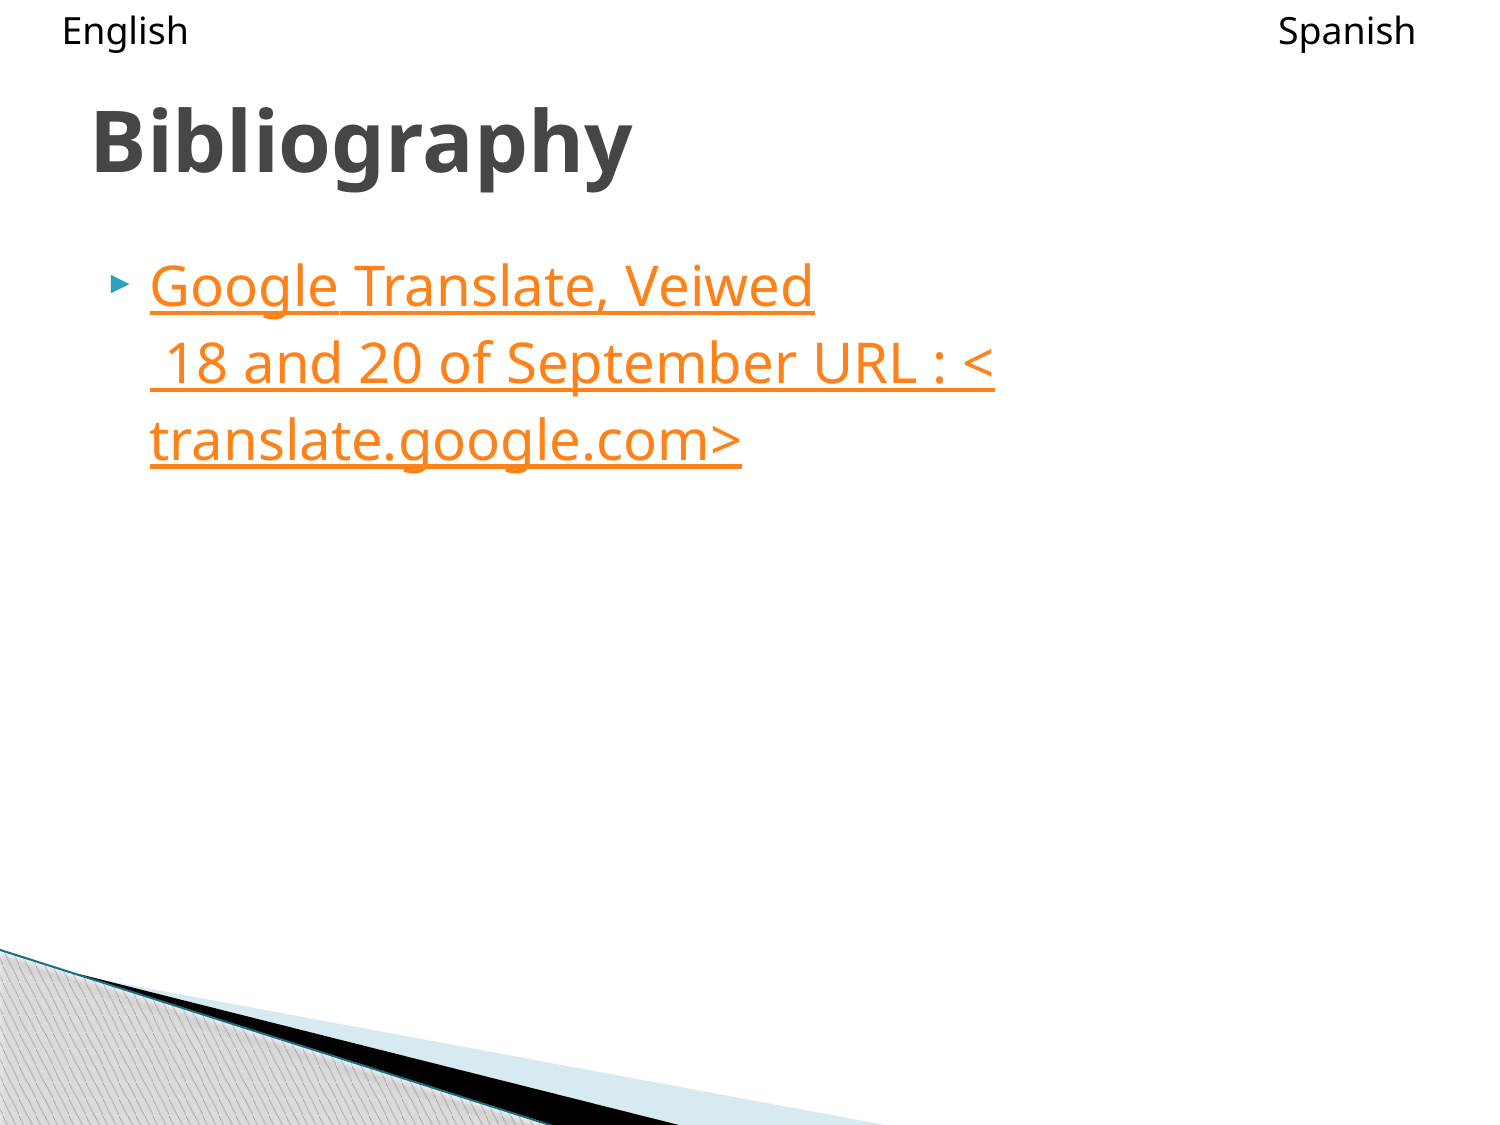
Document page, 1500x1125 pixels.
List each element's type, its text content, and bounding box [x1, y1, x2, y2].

text_box English [46, 0, 340, 60]
title Bibliography [75, 45, 1425, 233]
text_box Spanish [1113, 0, 1454, 60]
list Google Translate, Veiwed 18 and 20 of September URL : <translate.google.com> [75, 243, 1425, 986]
